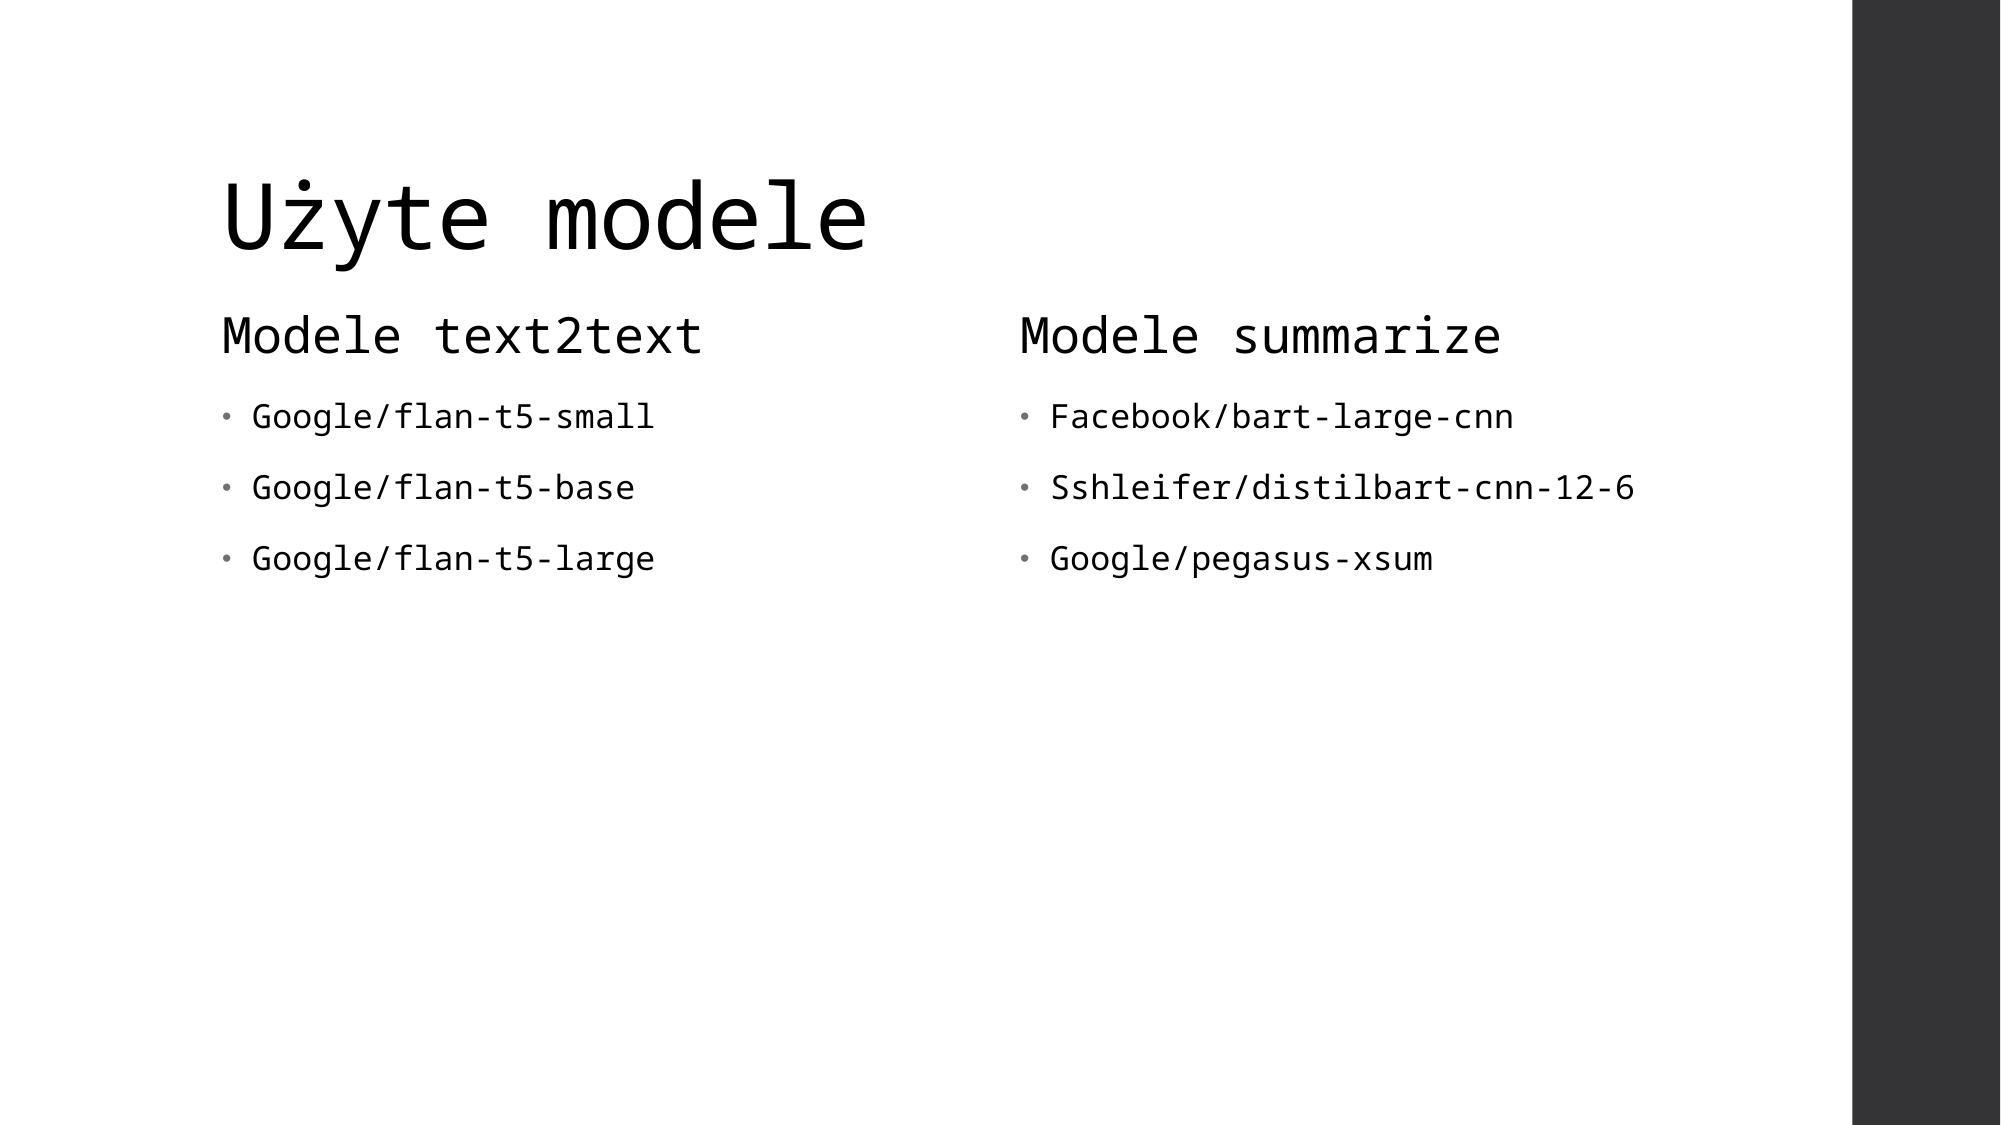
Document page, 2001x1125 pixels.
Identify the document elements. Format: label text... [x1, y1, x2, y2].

list Modele text2text Google/flan-t5-small Google/flan-t5-base Google/flan-t5-large [206, 299, 942, 1014]
list Modele summarize Facebook/bart-large-cnn Sshleifer/distilbart-cnn-12-6 Google/pegasus-xsum [1005, 299, 1740, 1014]
title Użyte modele [206, 60, 1797, 278]
